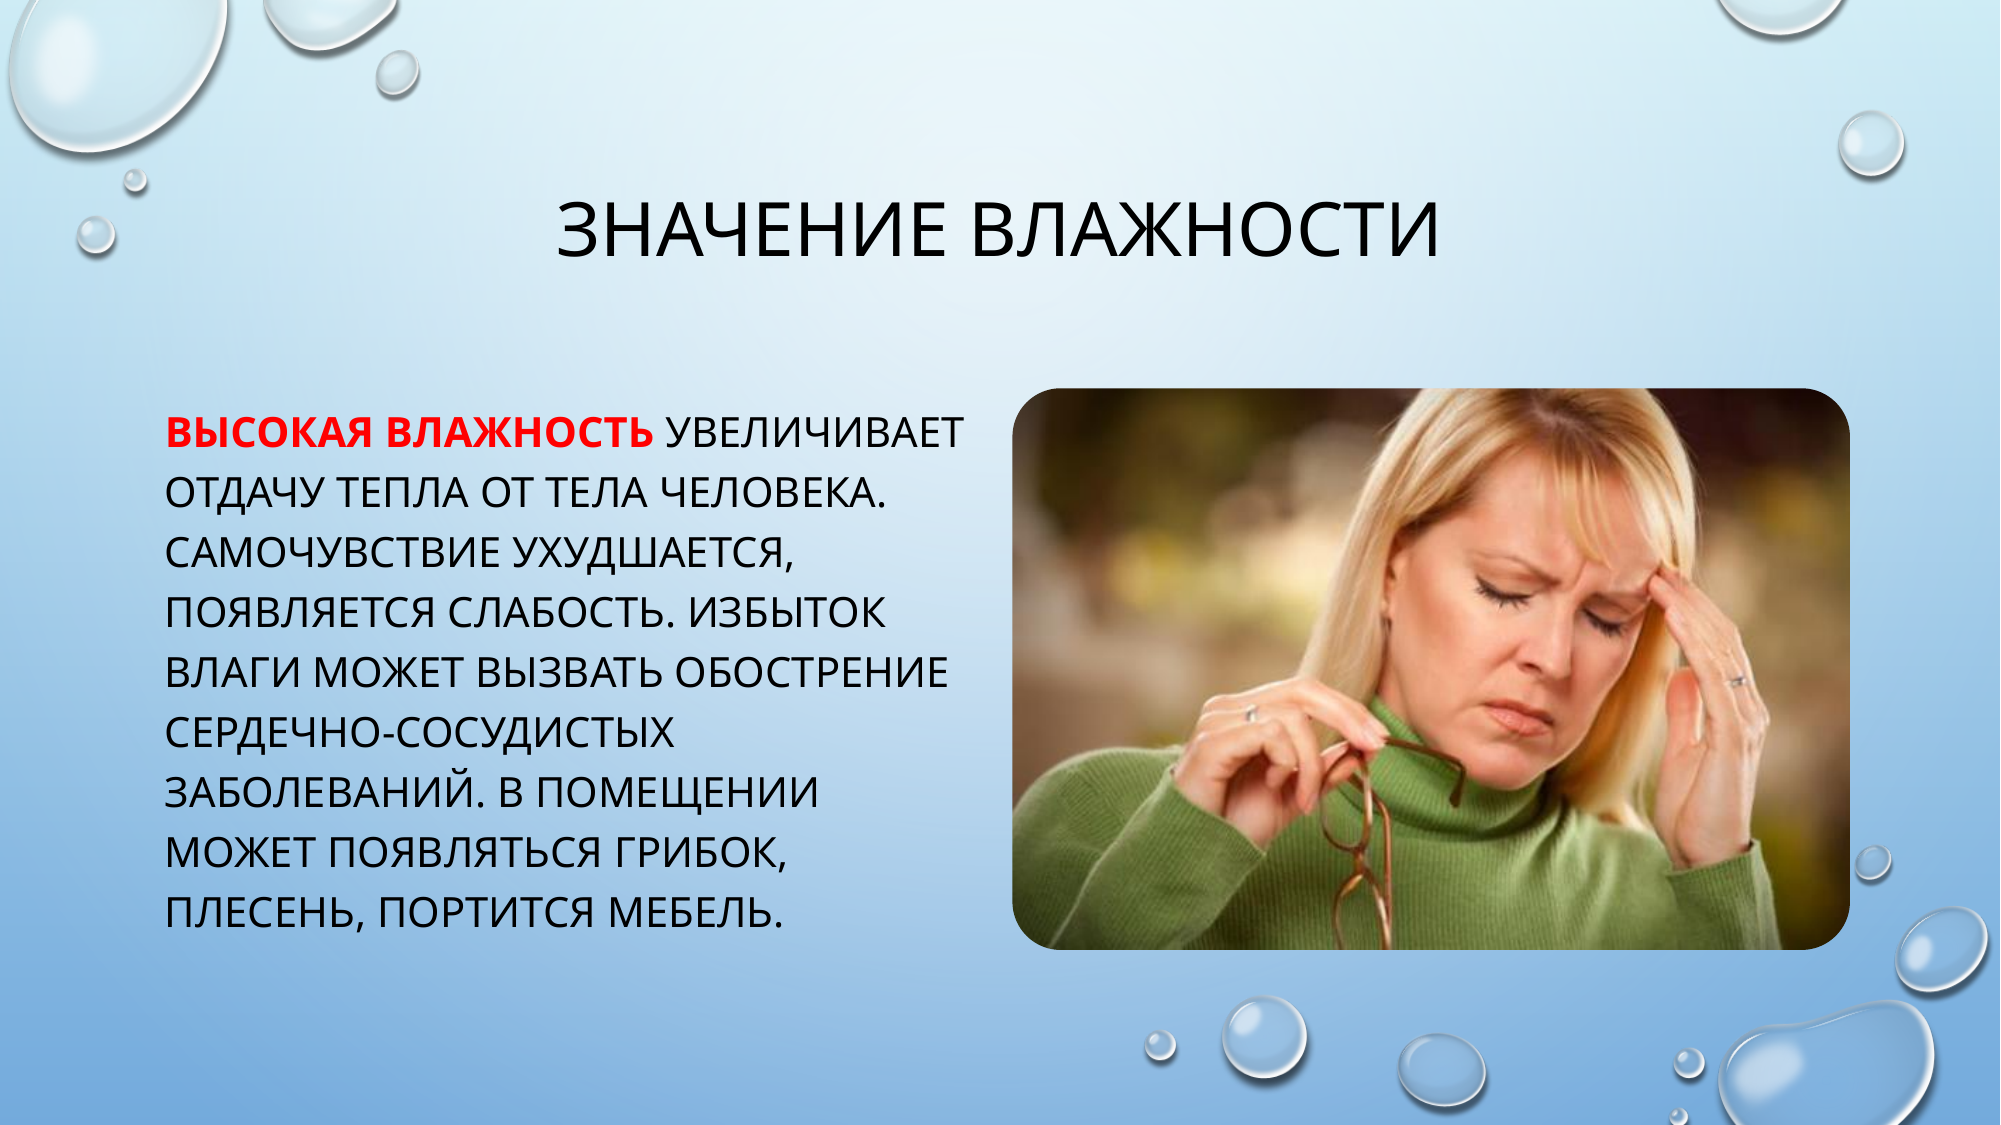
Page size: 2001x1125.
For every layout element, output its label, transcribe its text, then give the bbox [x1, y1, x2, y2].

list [1012, 388, 1851, 951]
title Значение влажности [149, 101, 1851, 364]
picture [0, 0, 2000, 1125]
list Высокая влажность увеличивает отдачу тепла от тела человека. Самочувствие ухудшается, появляется слабость. Избыток влаги может вызвать обострение сердечно-сосудистых заболеваний. В помещении может появляться грибок, плесень, портится мебель. [149, 388, 988, 950]
